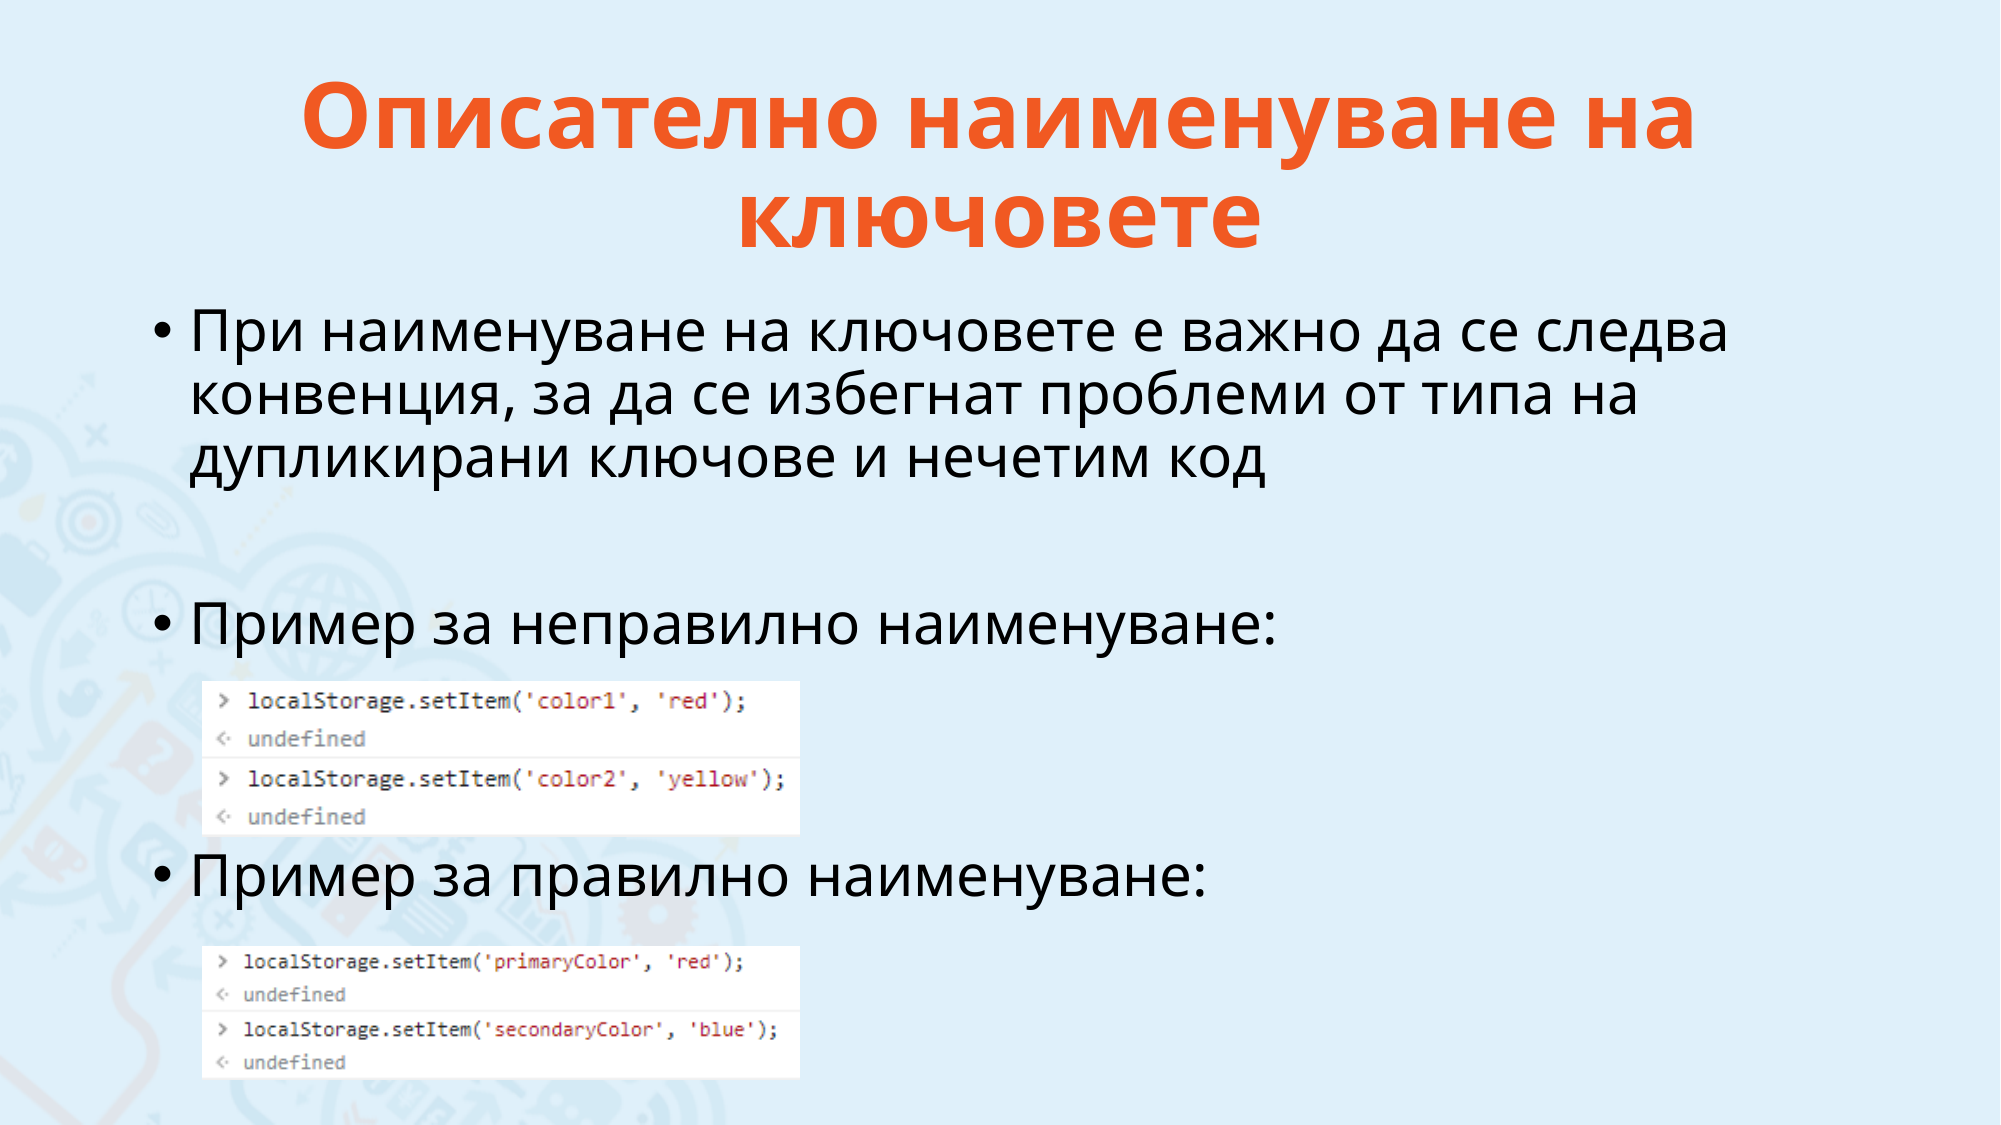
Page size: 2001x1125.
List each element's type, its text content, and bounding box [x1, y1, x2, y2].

picture [0, 0, 2001, 1125]
title Описателно наименуване на ключовете [137, 59, 1863, 278]
list При наименуване на ключовете е важно да се следва конвенция, за да се избегнат проблеми от типа на дупликирани ключове и нечетим код Пример за неправилно наименуване: Пример за правилно наименуване: [137, 293, 1863, 1014]
